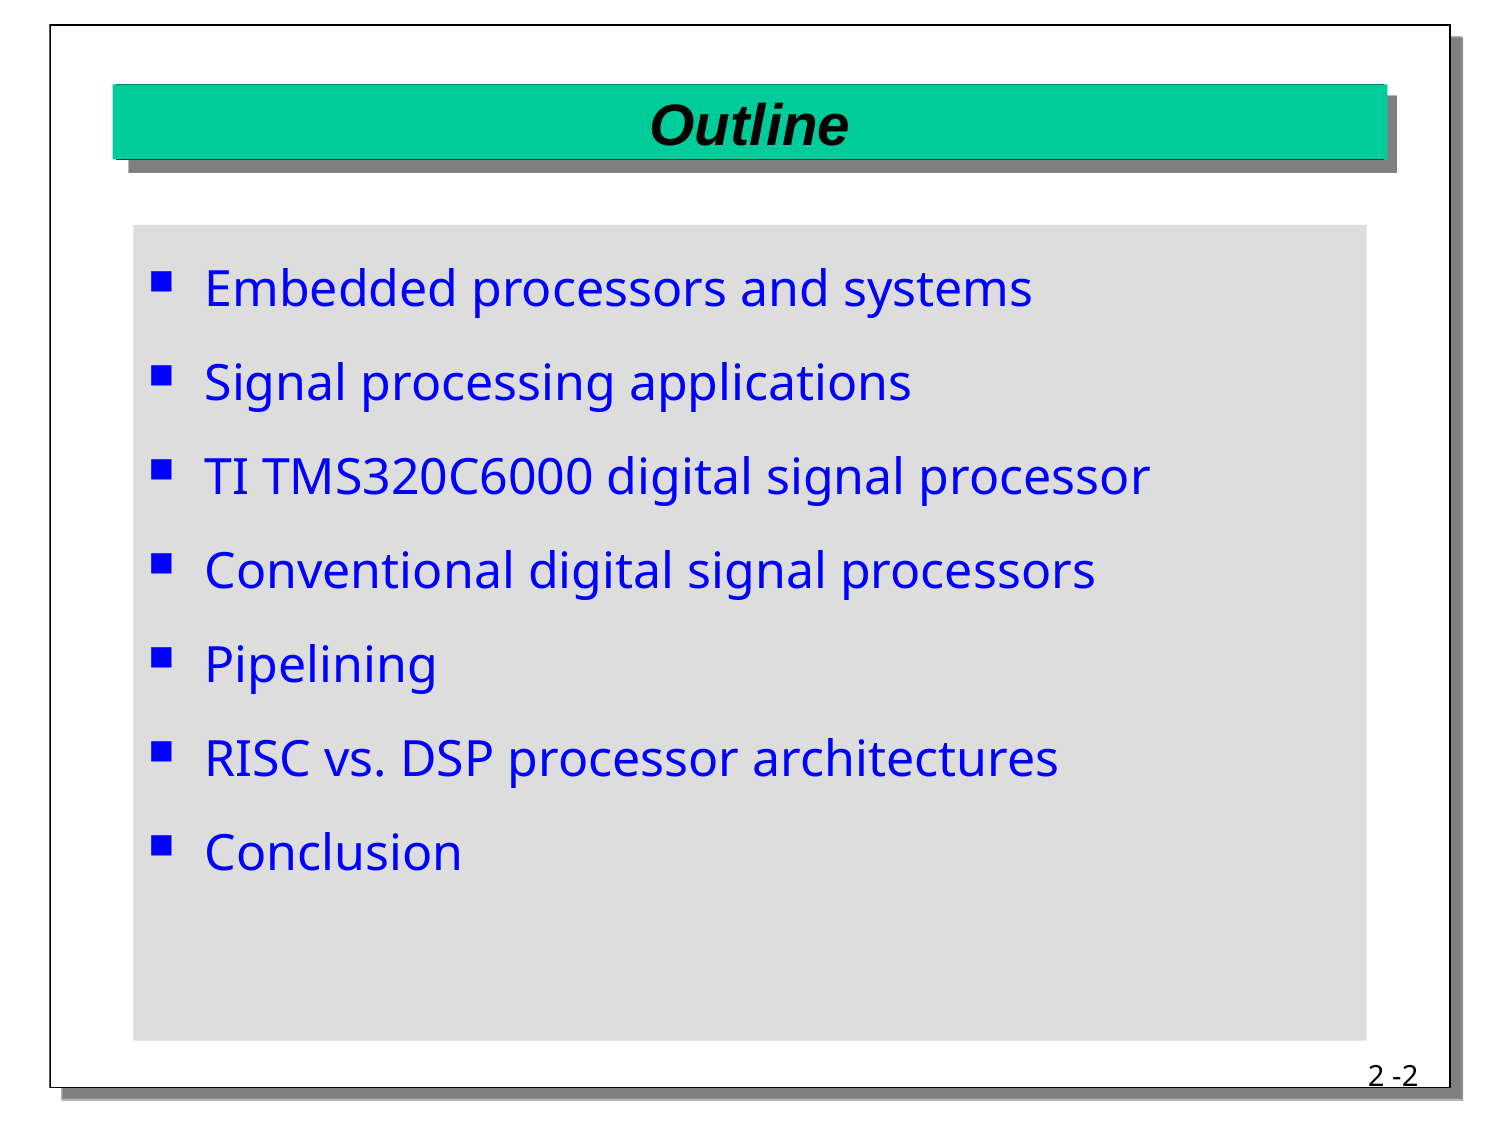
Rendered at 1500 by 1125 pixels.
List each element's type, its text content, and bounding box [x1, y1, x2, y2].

list Embedded processors and systems Signal processing applications TI TMS320C6000 digital signal processor Conventional digital signal processors Pipelining RISC vs. DSP processor architectures Conclusion [133, 224, 1367, 1041]
title Outline [112, 84, 1388, 160]
